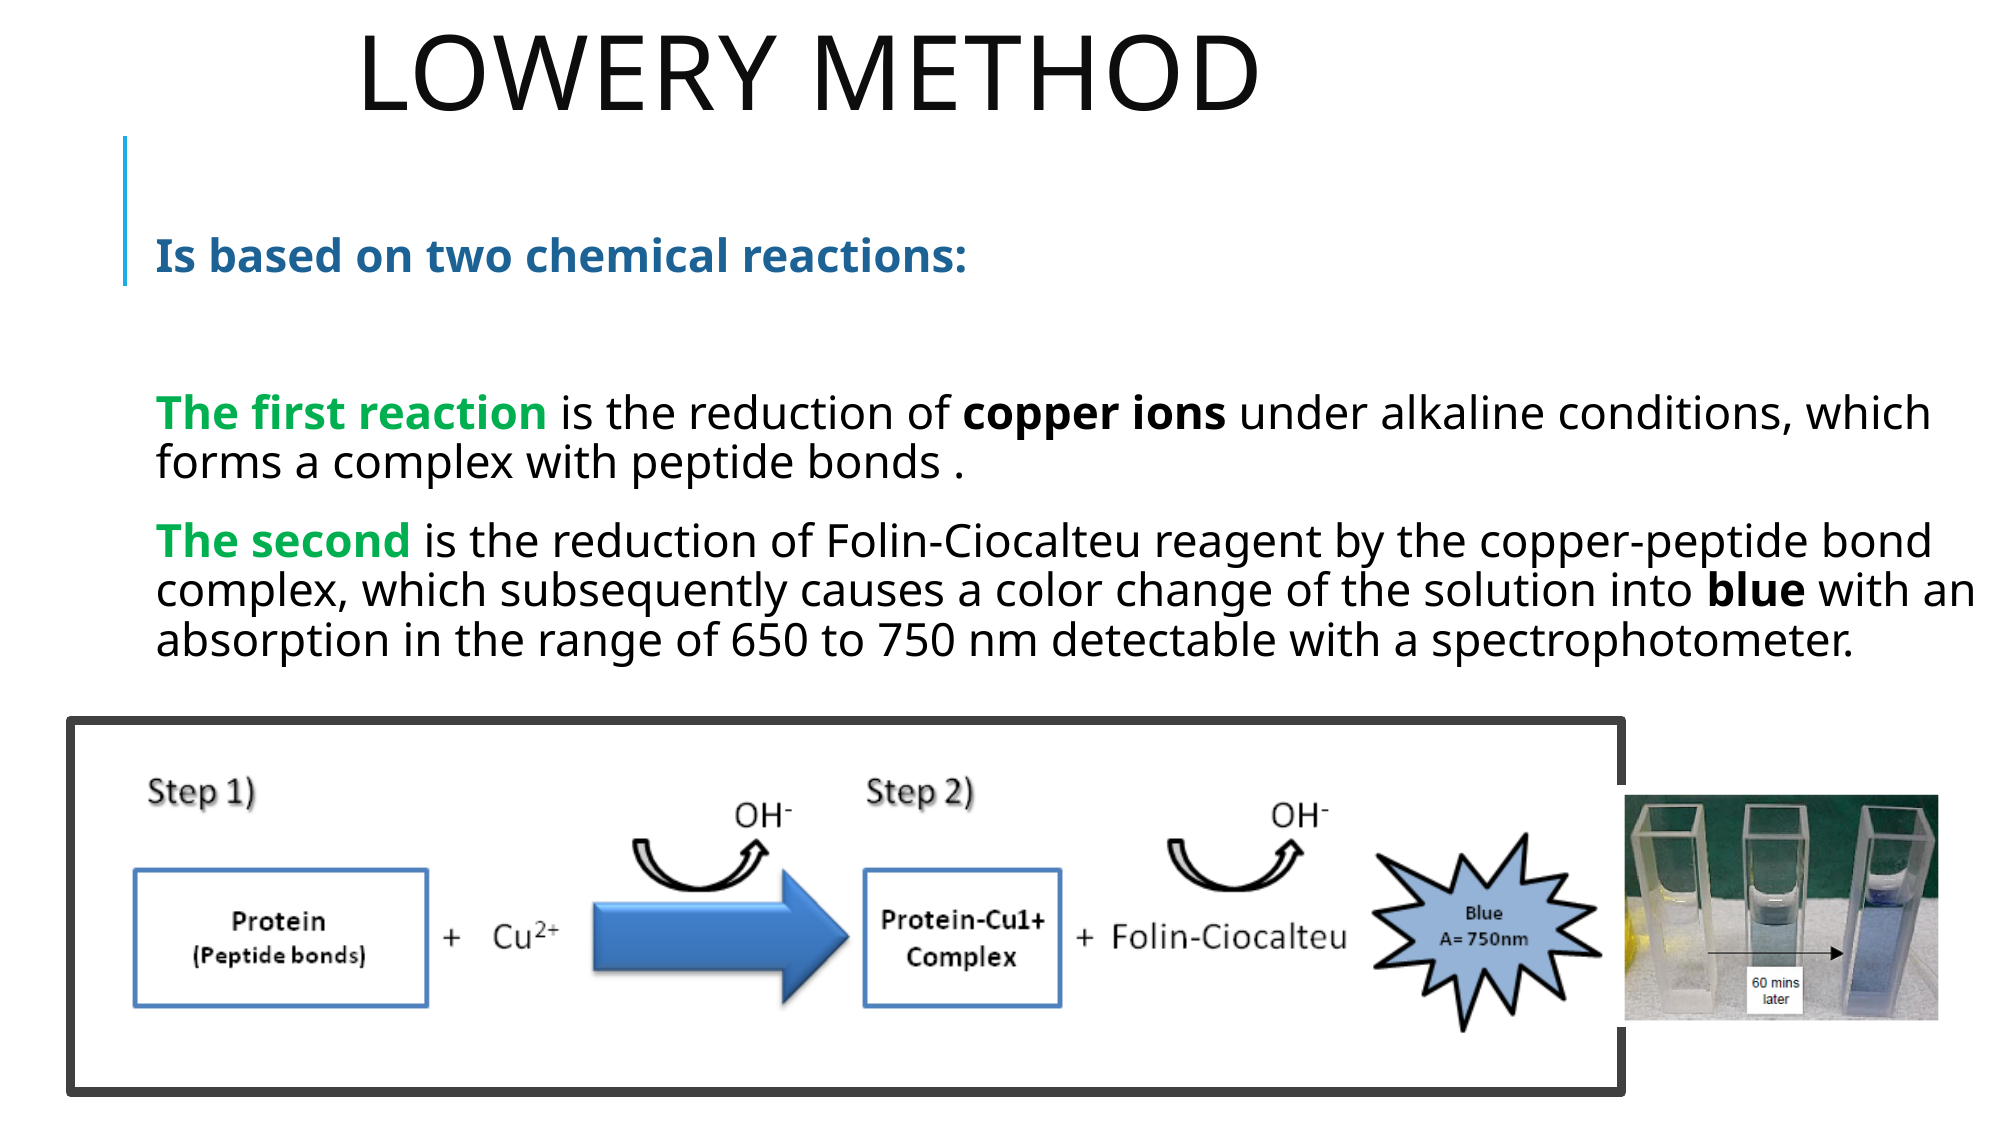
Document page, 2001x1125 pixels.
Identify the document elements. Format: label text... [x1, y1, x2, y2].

picture [74, 724, 1946, 1088]
title Lowery Method [340, 0, 1660, 200]
list Is based on two chemical reactions: The first reaction is the reduction of copper ions under alkaline conditions, which forms a complex with peptide bonds . The second is the reduction of Folin-Ciocalteu reagent by the copper-peptide bond complex, which subsequently causes a color change of the solution into blue with an absorption in the range of 650 to 750 nm detectable with a spectrophotometer. [133, 224, 1996, 725]
